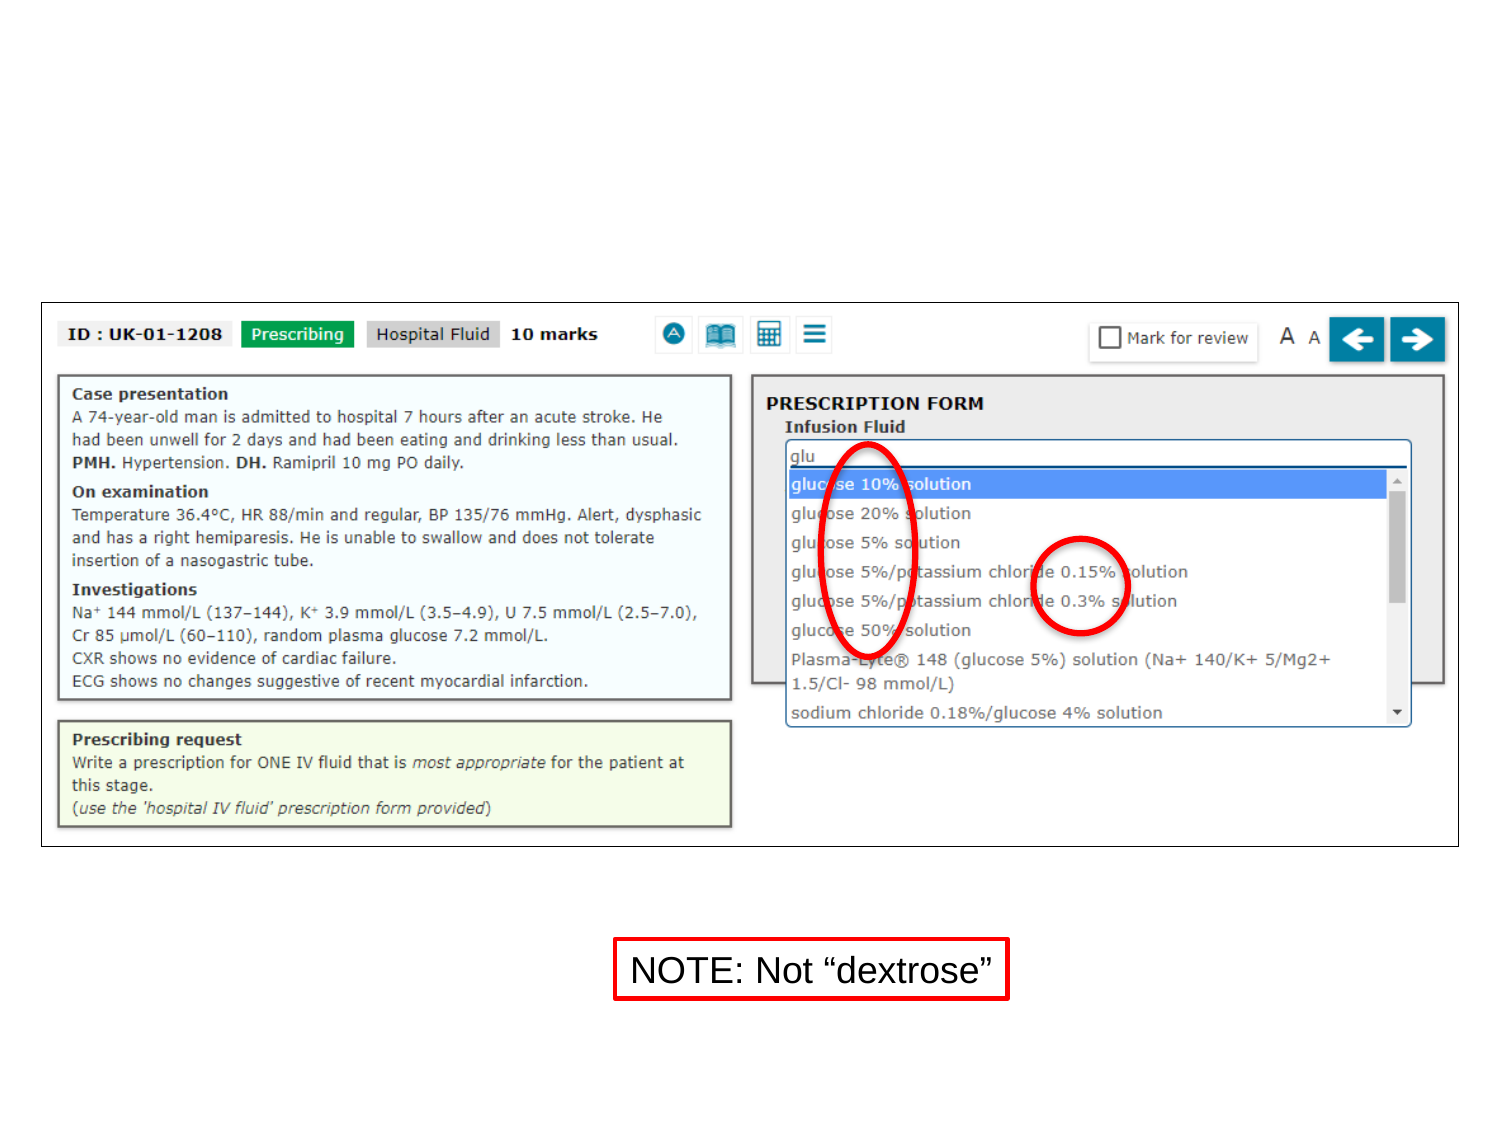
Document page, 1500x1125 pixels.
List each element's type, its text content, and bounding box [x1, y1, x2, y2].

picture [40, 302, 1459, 847]
text_box NOTE: Not “dextrose” [615, 938, 1008, 999]
